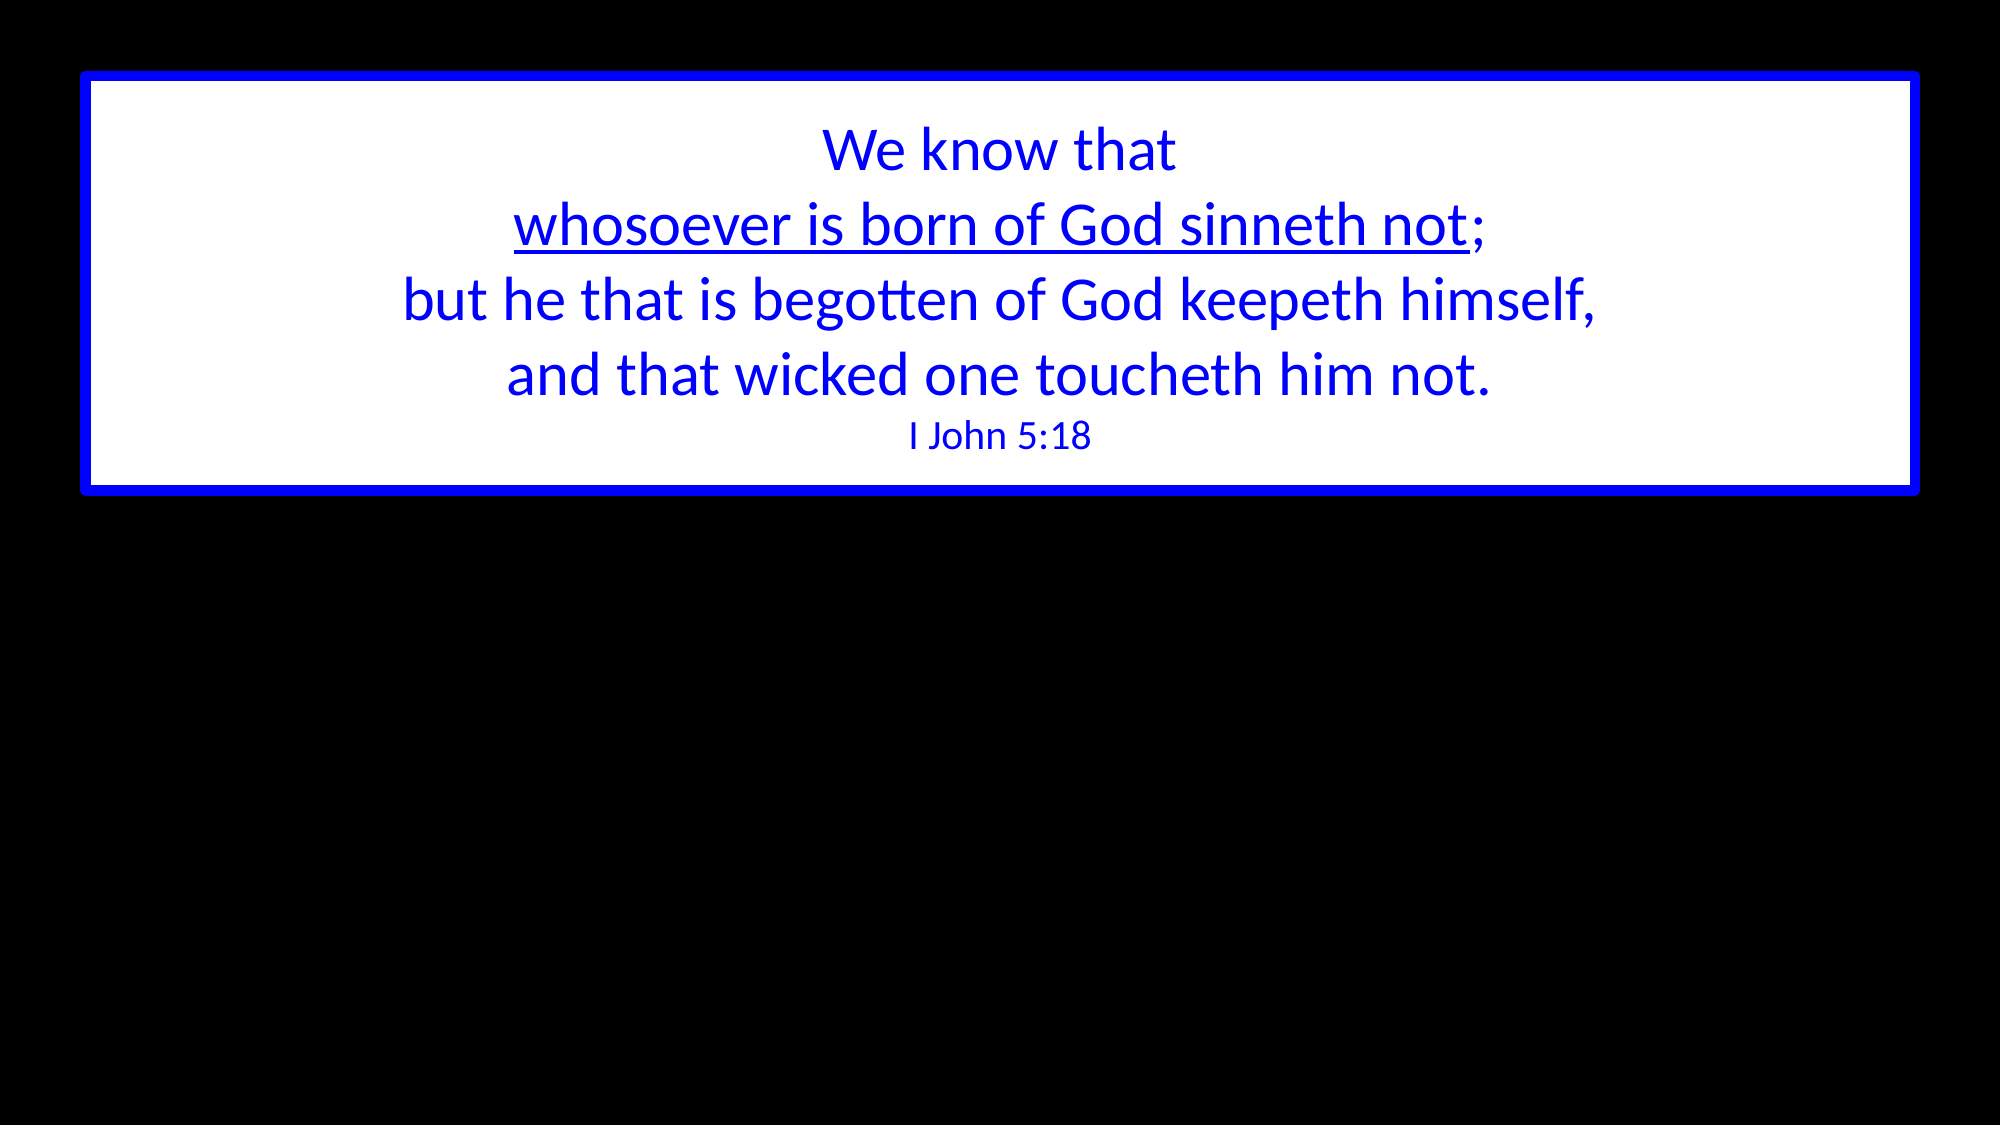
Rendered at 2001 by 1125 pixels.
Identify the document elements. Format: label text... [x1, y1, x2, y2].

text_box We know that whosoever is born of God sinneth not; but he that is begotten of God keepeth himself, and that wicked one toucheth him not. I John 5:18 [85, 75, 1915, 491]
